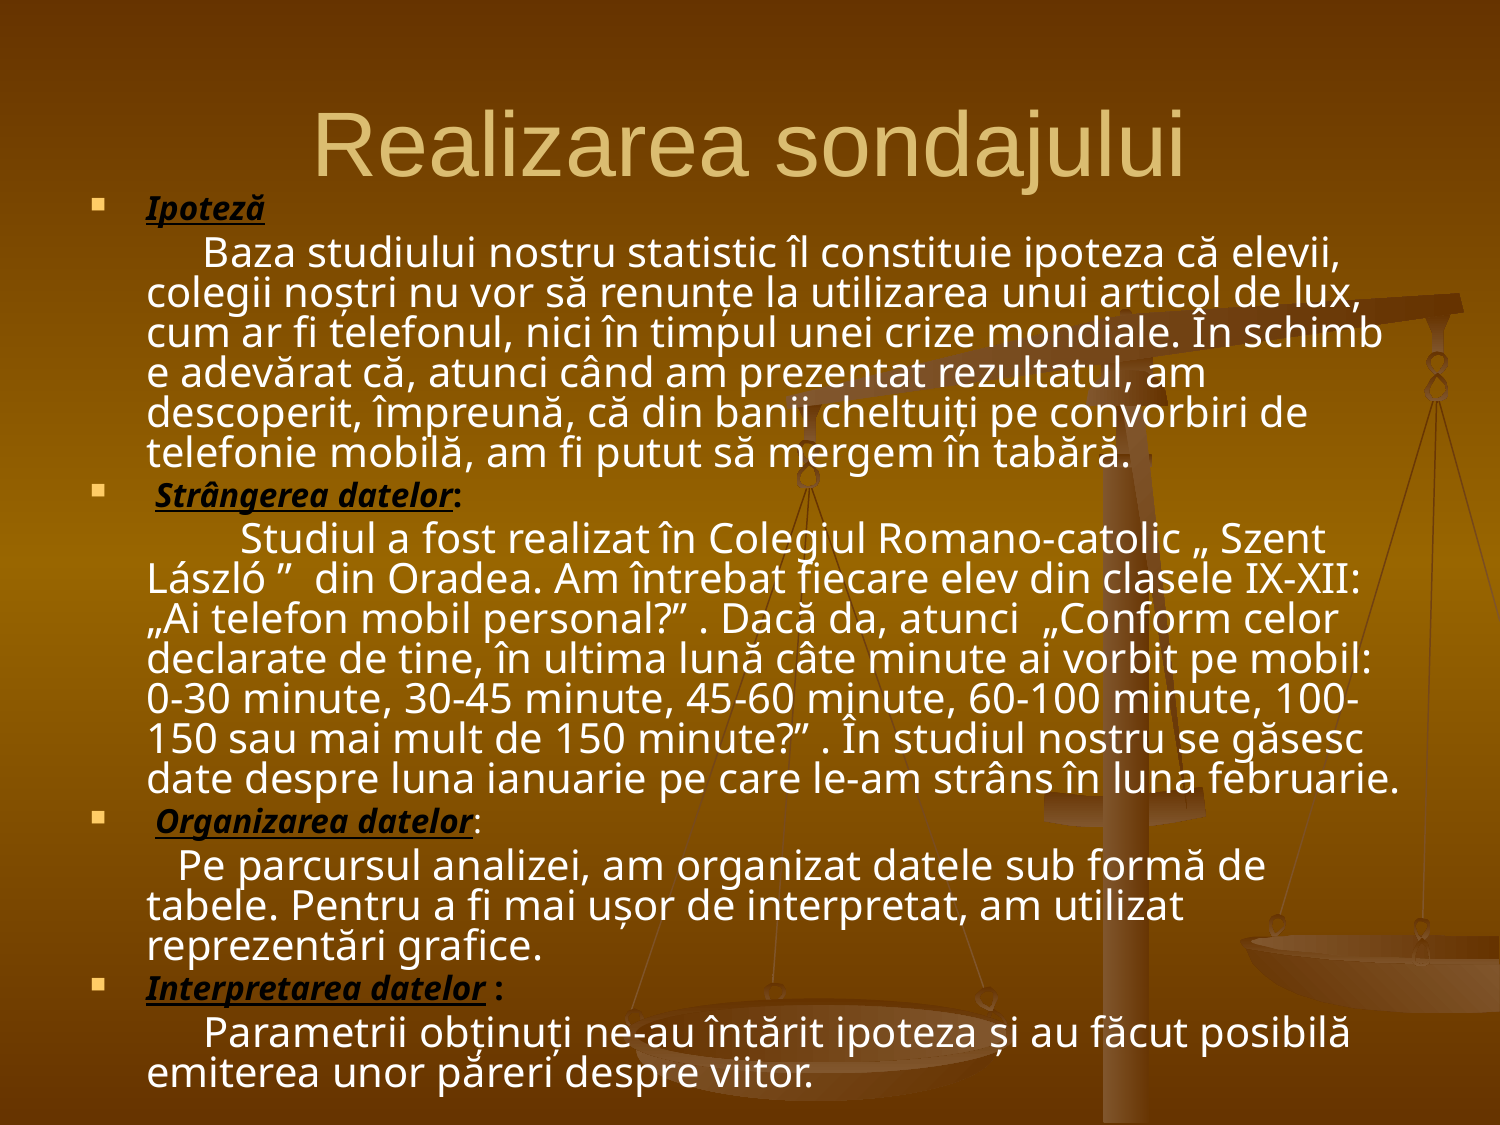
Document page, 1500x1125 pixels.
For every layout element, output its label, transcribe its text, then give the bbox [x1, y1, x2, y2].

title Realizarea sondajului [74, 45, 1426, 187]
list Ipoteză Baza studiului nostru statistic îl constituie ipoteza că elevii, colegii noștri nu vor să renunțe la utilizarea unui articol de lux, cum ar fi telefonul, nici în timpul unei crize mondiale. În schimb e adevărat că, atunci când am prezentat rezultatul, am descoperit, împreună, că din banii cheltuiți pe convorbiri de telefonie mobilă, am fi putut să mergem în tabără. Strângerea datelor: Studiul a fost realizat în Colegiul Romano-catolic „ Szent László ” din Oradea. Am întrebat fiecare elev din clasele IX-XII: „Ai telefon mobil personal?” . Dacă da, atunci „Conform celor declarate de tine, în ultima lună câte minute ai vorbit pe mobil: 0-30 minute, 30-45 minute, 45-60 minute, 60-100 minute, 100-150 sau mai mult de 150 minute?” . În studiul nostru se găsesc date despre luna ianuarie pe care le-am strâns în luna februarie. Organizarea datelor: Pe parcursul analizei, am organizat datele sub formă de tabele. Pentru a fi mai ușor de interpretat, am utilizat reprezentări grafice. Interpretarea datelor : Parametrii obținuți ne-au întărit ipoteza și au făcut posibilă emiterea unor păreri despre viitor. [74, 187, 1426, 1006]
